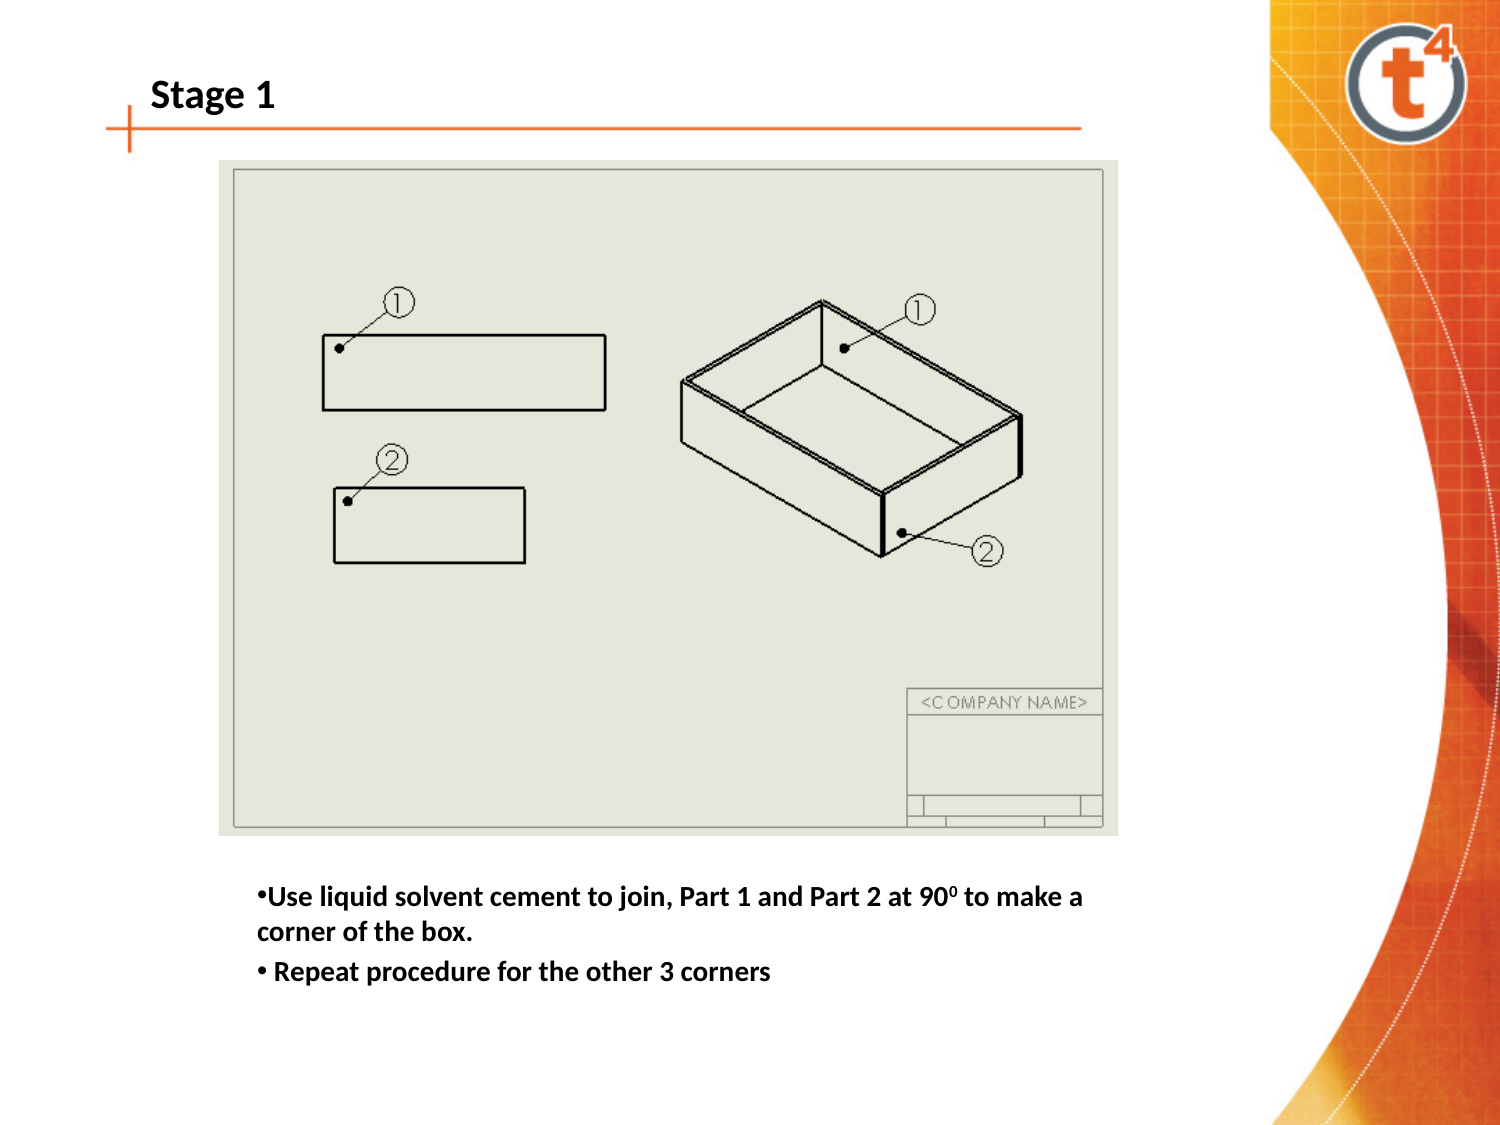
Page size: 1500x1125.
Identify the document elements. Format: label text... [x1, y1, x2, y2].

picture [0, 0, 1500, 1125]
list Use liquid solvent cement to join, Part 1 and Part 2 at 900 to make a corner of the box. Repeat procedure for the other 3 corners [241, 869, 1143, 1002]
title Stage 1 [135, 30, 1036, 125]
